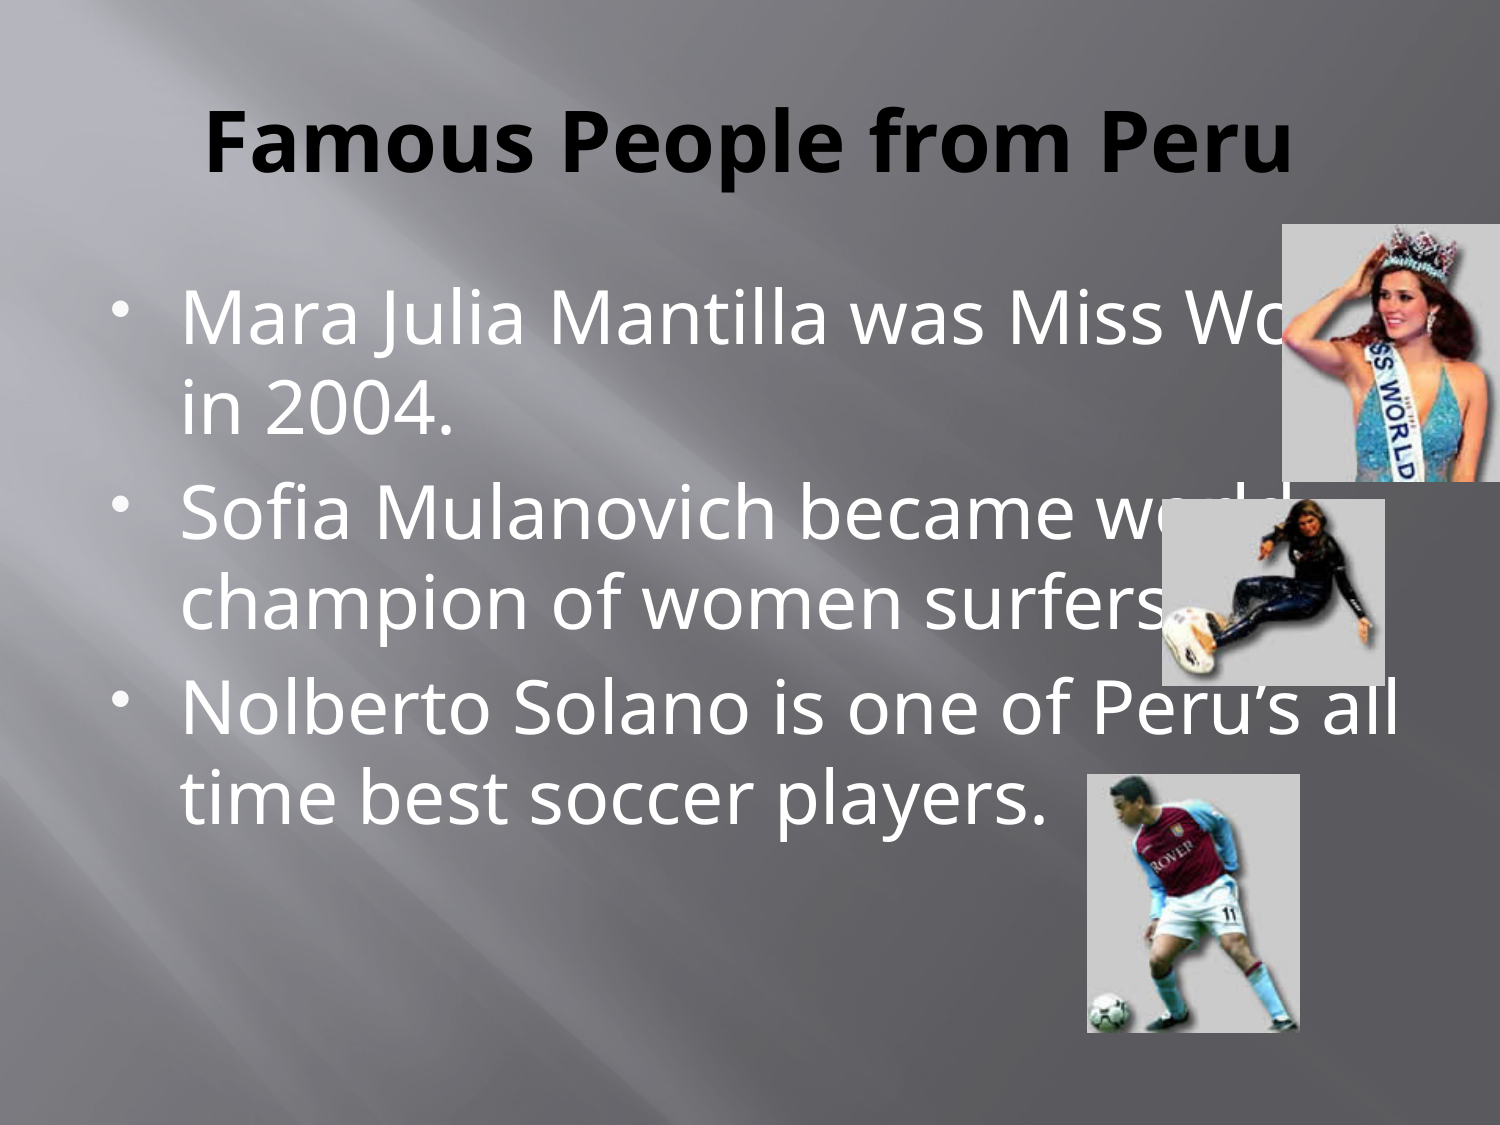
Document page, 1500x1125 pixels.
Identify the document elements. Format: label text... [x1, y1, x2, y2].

list Mara Julia Mantilla was Miss World in 2004. Sofia Mulanovich became world champion of women surfers. Nolberto Solano is one of Peru’s all time best soccer players. [75, 262, 1425, 1035]
picture [1087, 774, 1301, 1033]
title Famous People from Peru [75, 45, 1425, 233]
picture [1162, 499, 1385, 687]
picture [1282, 224, 1500, 482]
